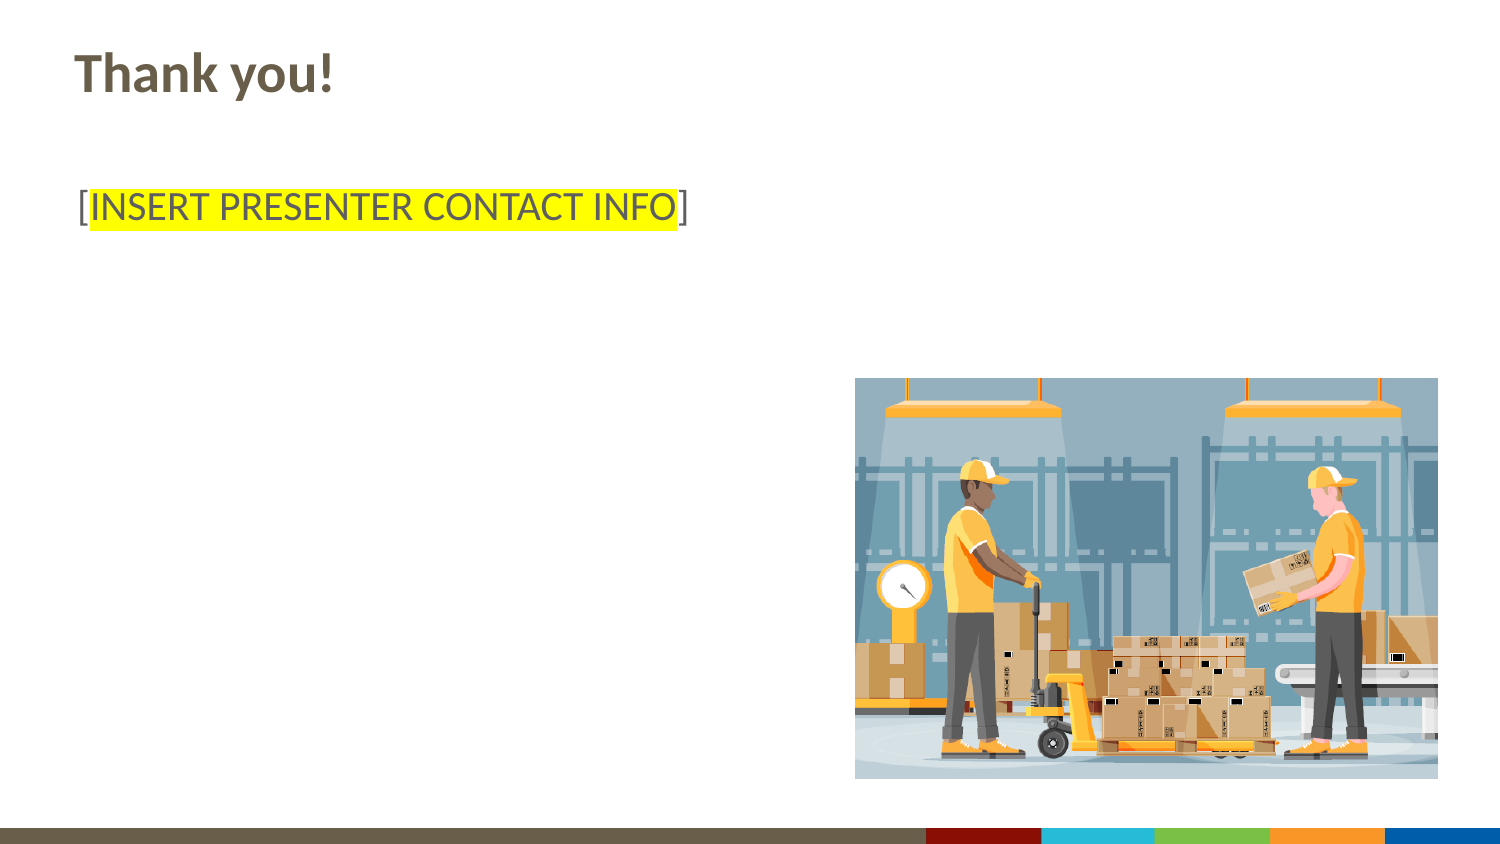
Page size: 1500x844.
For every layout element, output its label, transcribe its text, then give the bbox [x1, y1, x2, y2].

title Thank you! [59, 36, 1410, 112]
picture [0, 828, 1500, 844]
picture [855, 378, 1438, 779]
list [INSERT PRESENTER CONTACT INFO] [62, 170, 1413, 719]
